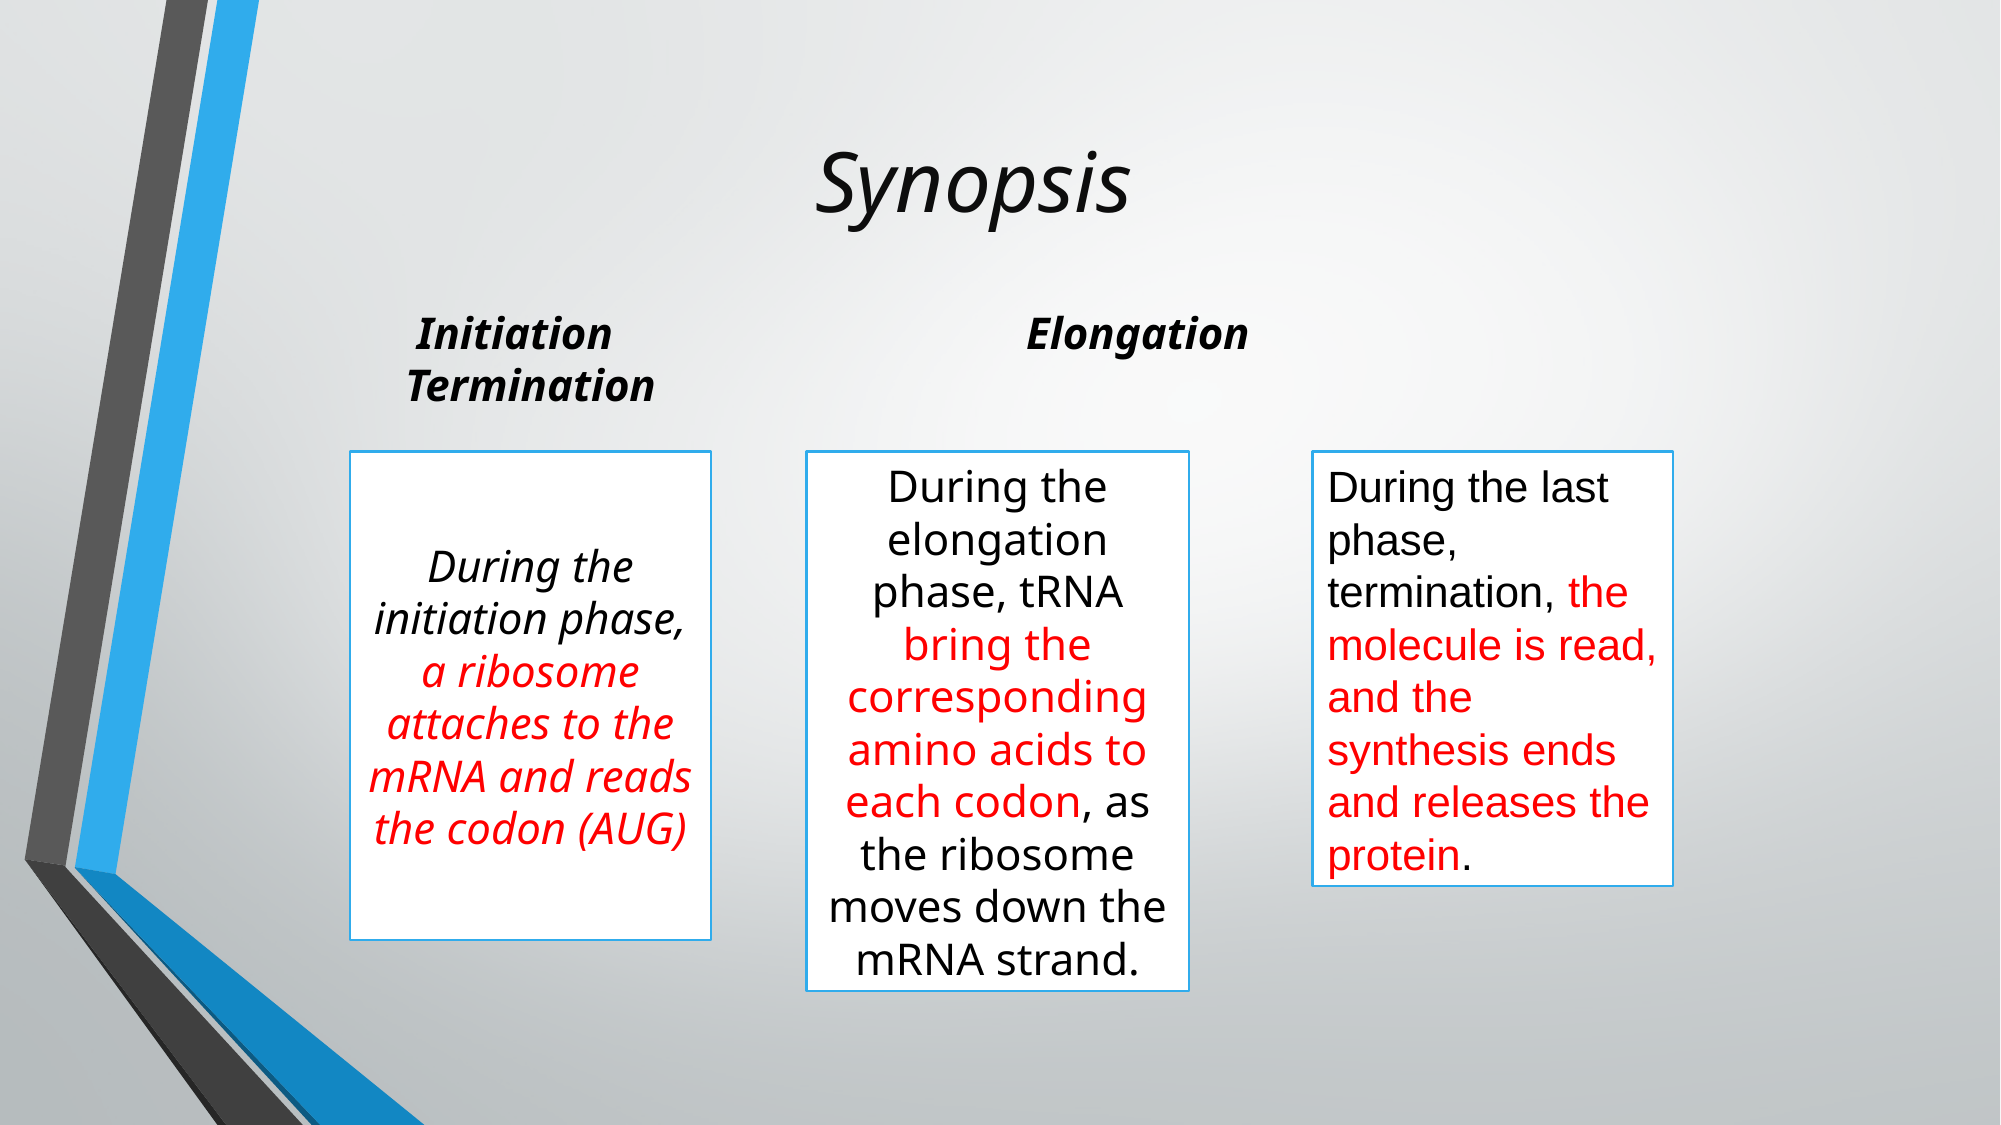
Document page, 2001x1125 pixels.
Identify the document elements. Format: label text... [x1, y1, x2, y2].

list Initiation Elongation Termination [332, 290, 1674, 425]
text_box During the elongation phase, tRNA bring the corresponding amino acids to each codon, as the ribosome moves down the mRNA strand. [805, 450, 1190, 992]
title Synopsis [376, 90, 1572, 268]
text_box During the initiation phase, a ribosome attaches to the mRNA and reads the codon (AUG) [349, 450, 712, 941]
text_box During the last phase, termination, the molecule is read, and the synthesis ends and releases the protein. [1311, 450, 1674, 887]
